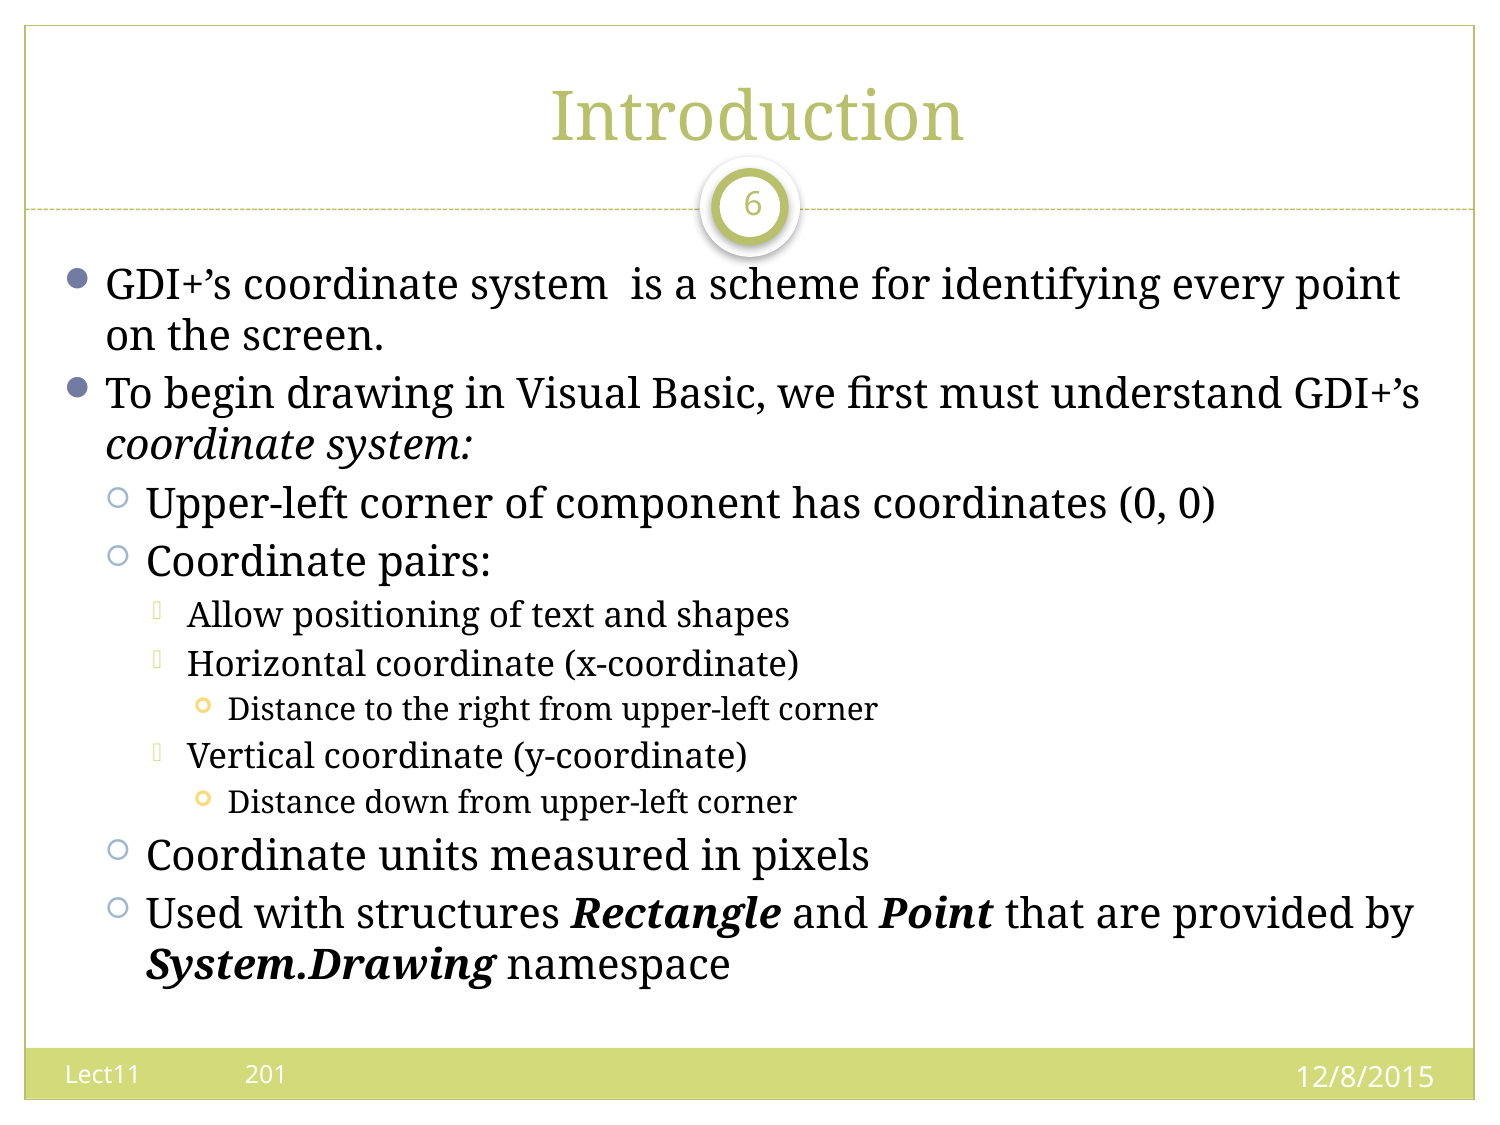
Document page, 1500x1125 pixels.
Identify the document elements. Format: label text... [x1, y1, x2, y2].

slide_number 6 [715, 168, 791, 241]
footer Lect11 201 [50, 1051, 638, 1112]
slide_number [950, 1050, 1450, 1111]
list GDI+’s coordinate system is a scheme for identifying every point on the screen. To begin drawing in Visual Basic, we first must understand GDI+’s coordinate system: Upper-left corner of component has coordinates (0, 0) Coordinate pairs: Allow positioning of text and shapes Horizontal coordinate (x-coordinate) Distance to the right from upper-left corner Vertical coordinate (y-coordinate) Distance down from upper-left corner Coordinate units measured in pixels Used with structures Rectangle and Point that are provided by System.Drawing namespace [49, 250, 1445, 1001]
title Introduction [49, 37, 1450, 162]
